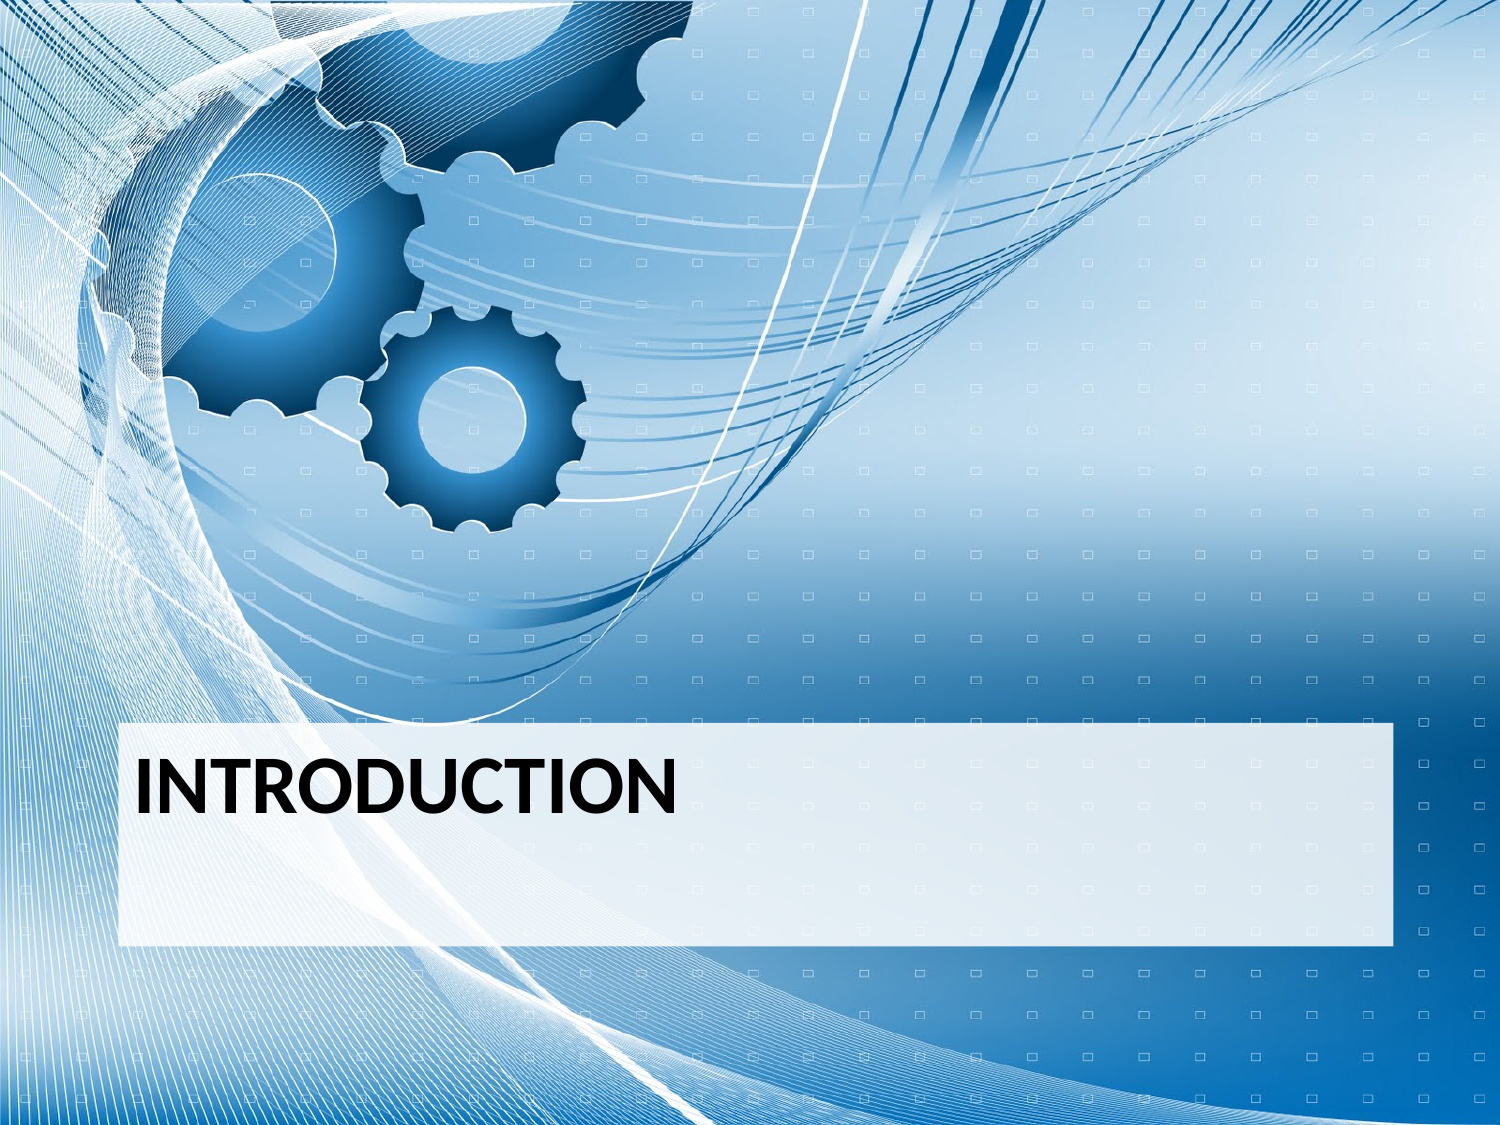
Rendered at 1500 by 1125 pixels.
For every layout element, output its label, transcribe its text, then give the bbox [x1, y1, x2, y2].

picture [0, 0, 1500, 1125]
title introduction [118, 722, 1394, 947]
